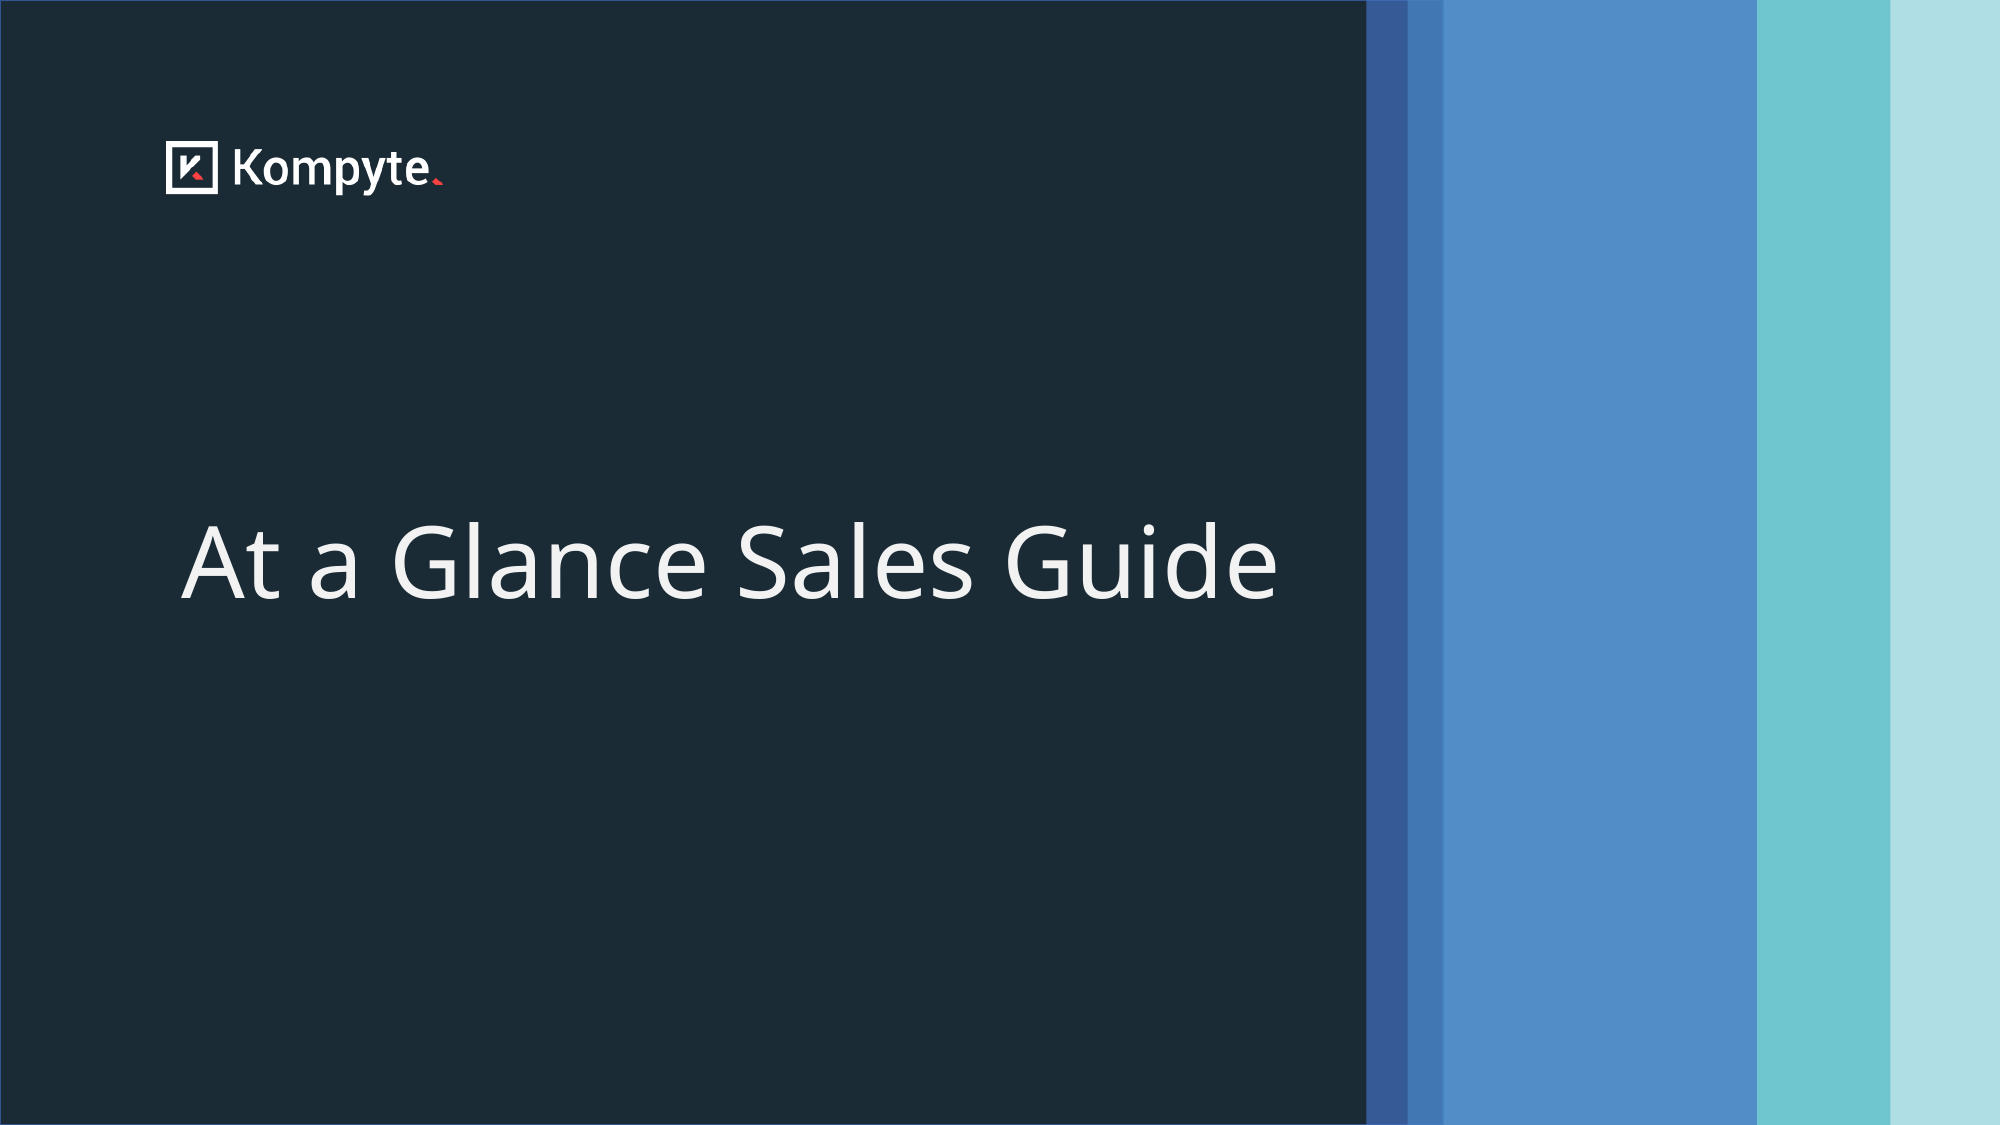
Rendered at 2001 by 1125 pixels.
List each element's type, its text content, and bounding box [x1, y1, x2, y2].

text_box [0, 0, 1365, 1125]
title At a Glance Sales Guide [166, 497, 1667, 628]
text_box [1891, 0, 2000, 1125]
text_box [1365, 0, 1758, 1125]
text_box [1758, 0, 1891, 1125]
picture [166, 139, 443, 196]
